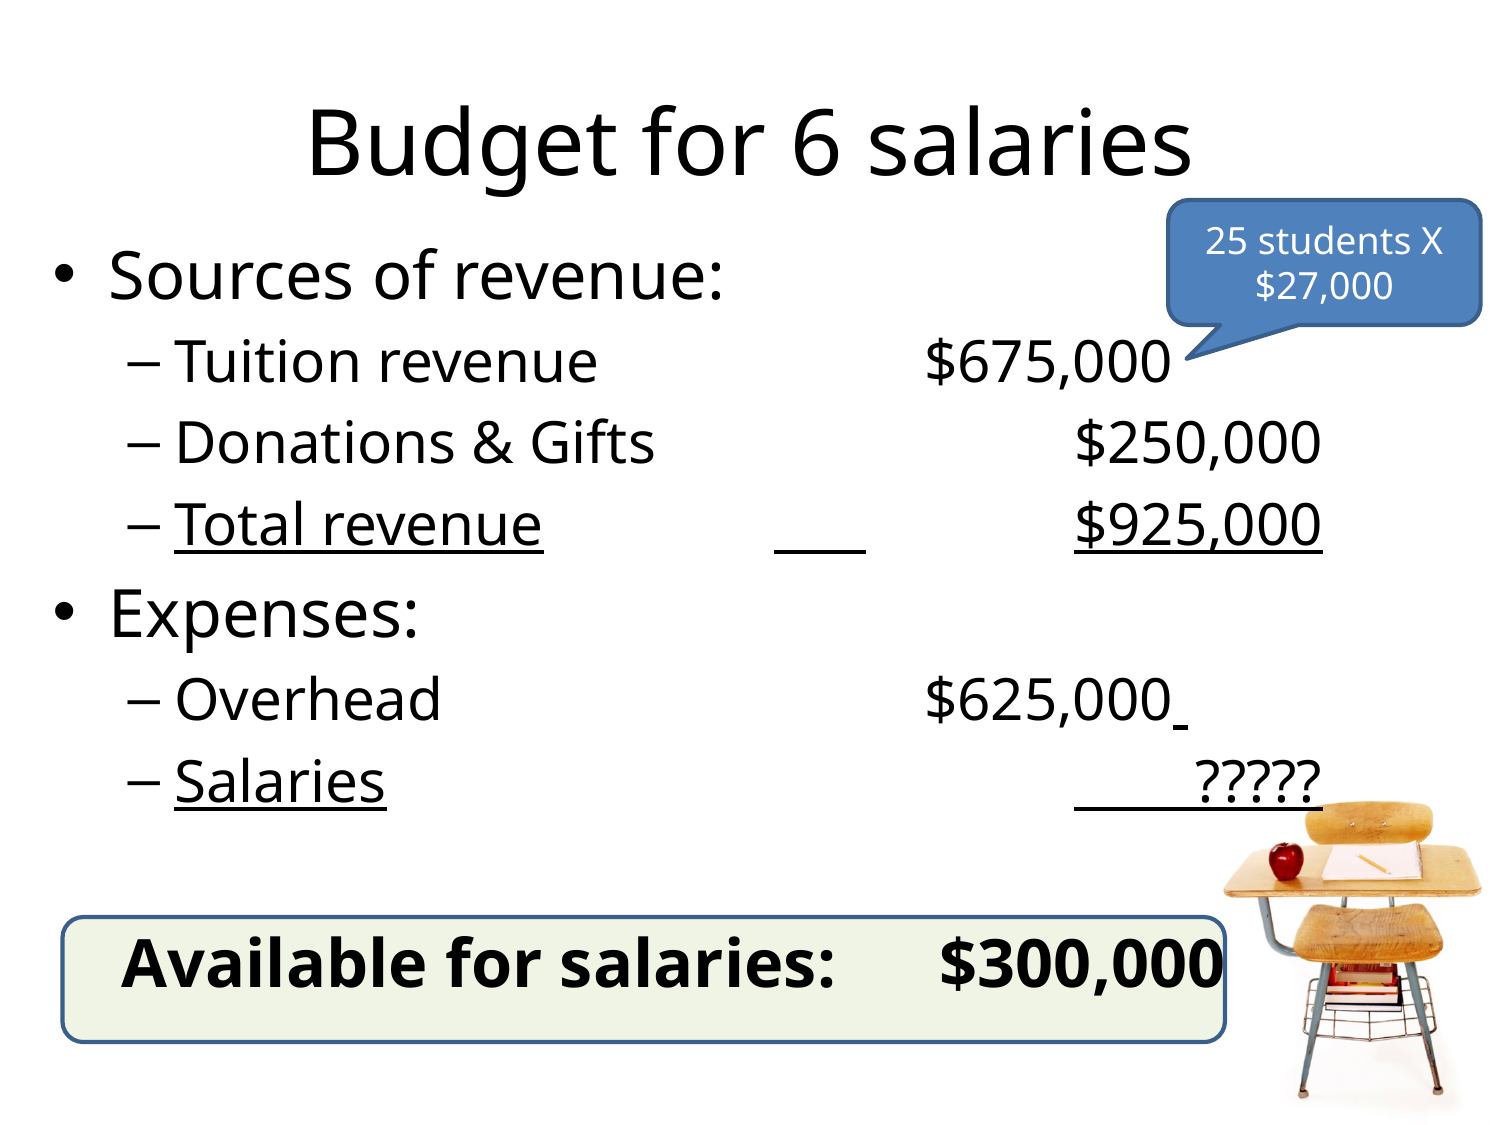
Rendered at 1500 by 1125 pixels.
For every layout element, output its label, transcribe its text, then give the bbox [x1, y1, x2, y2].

title Budget for 6 salaries [75, 45, 1425, 224]
picture [1212, 754, 1500, 1125]
text_box 25 students X $27,000 [1165, 197, 1483, 361]
list Sources of revenue: Tuition revenue $675,000 Donations & Gifts $250,000 Total revenue $925,000 Expenses: Overhead $625,000 Salaries ????? Available for salaries: $300,000 [37, 224, 1388, 1050]
